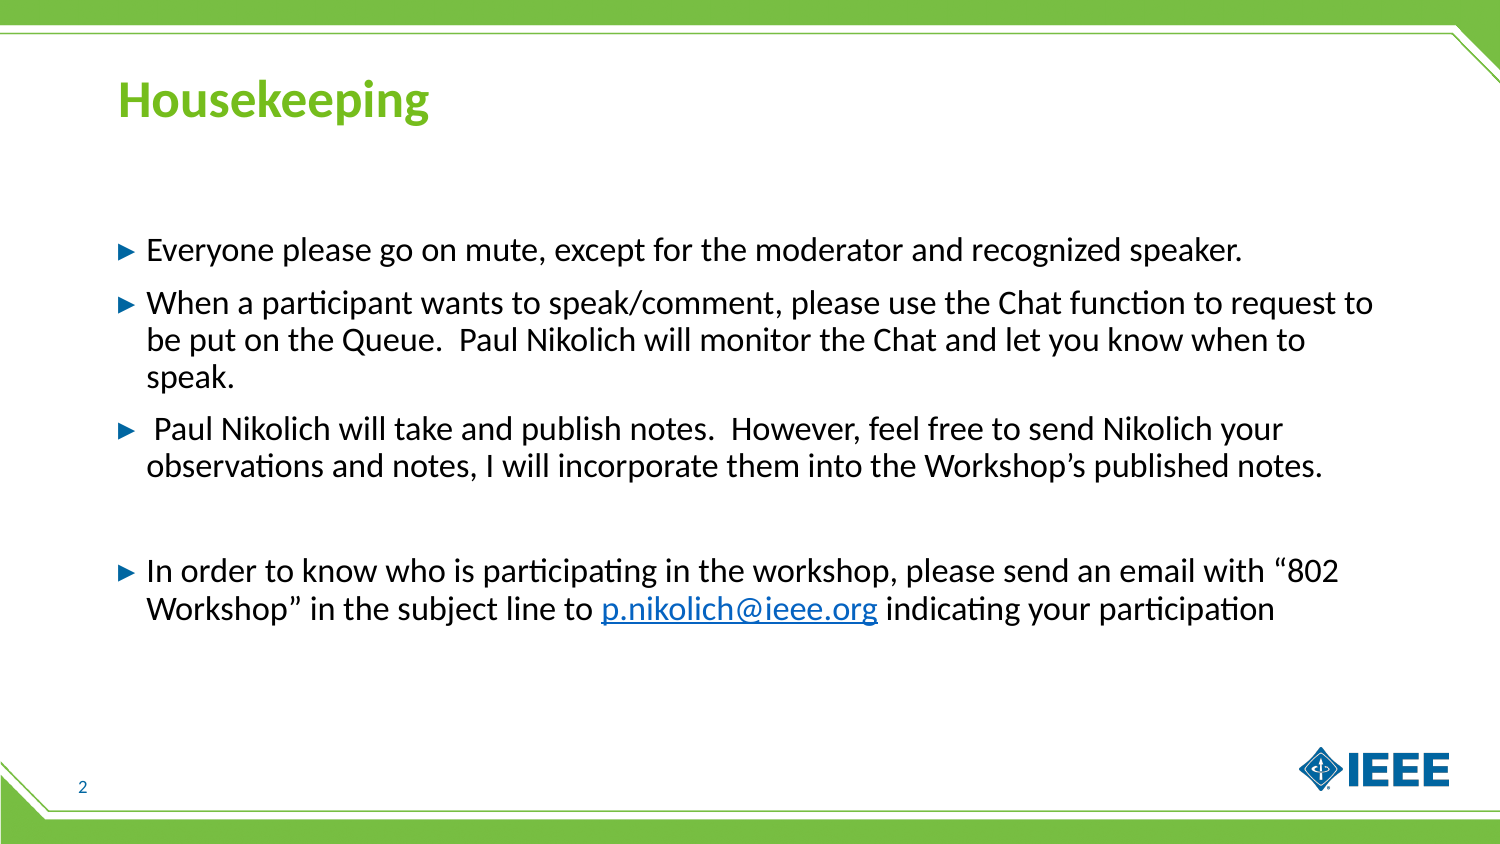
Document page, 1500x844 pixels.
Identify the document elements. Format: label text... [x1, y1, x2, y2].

slide_number 2 [63, 763, 143, 809]
list Everyone please go on mute, except for the moderator and recognized speaker. When a participant wants to speak/comment, please use the Chat function to request to be put on the Queue. Paul Nikolich will monitor the Chat and let you know when to speak. Paul Nikolich will take and publish notes. However, feel free to send Nikolich your observations and notes, I will incorporate them into the Workshop’s published notes. In order to know who is participating in the workshop, please send an email with “802 Workshop” in the subject line to p.nikolich@ieee.org indicating your participation [103, 224, 1397, 710]
title Housekeeping [103, 68, 1397, 137]
picture [0, 0, 1500, 84]
picture [1299, 747, 1449, 760]
picture [2, 761, 1500, 844]
